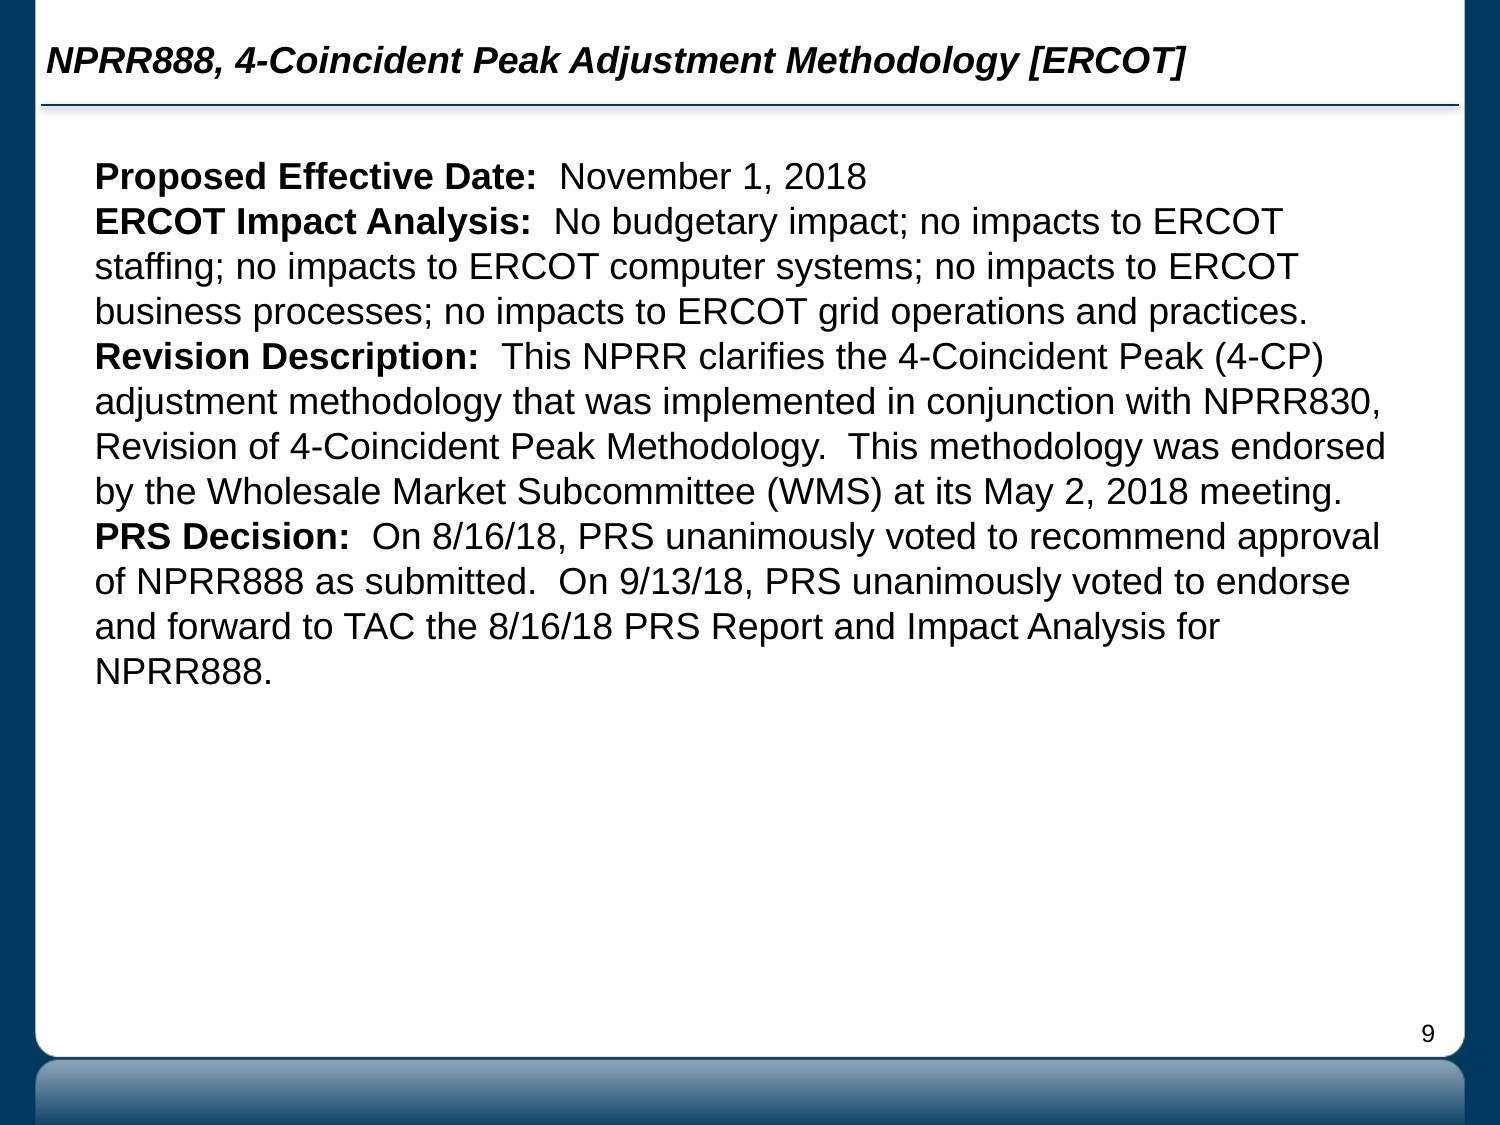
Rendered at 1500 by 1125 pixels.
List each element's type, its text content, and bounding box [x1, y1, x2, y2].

picture [35, 0, 1465, 1125]
title NPRR888, 4-Coincident Peak Adjustment Methodology [ERCOT] [31, 20, 1464, 97]
text_box Proposed Effective Date: November 1, 2018 ERCOT Impact Analysis: No budgetary impact; no impacts to ERCOT staffing; no impacts to ERCOT computer systems; no impacts to ERCOT business processes; no impacts to ERCOT grid operations and practices. Revision Description: This NPRR clarifies the 4-Coincident Peak (4-CP) adjustment methodology that was implemented in conjunction with NPRR830, Revision of 4-Coincident Peak Methodology. This methodology was endorsed by the Wholesale Market Subcommittee (WMS) at its May 2, 2018 meeting. PRS Decision: On 8/16/18, PRS unanimously voted to recommend approval of NPRR888 as submitted. On 9/13/18, PRS unanimously voted to endorse and forward to TAC the 8/16/18 PRS Report and Impact Analysis for NPRR888. [79, 144, 1419, 699]
